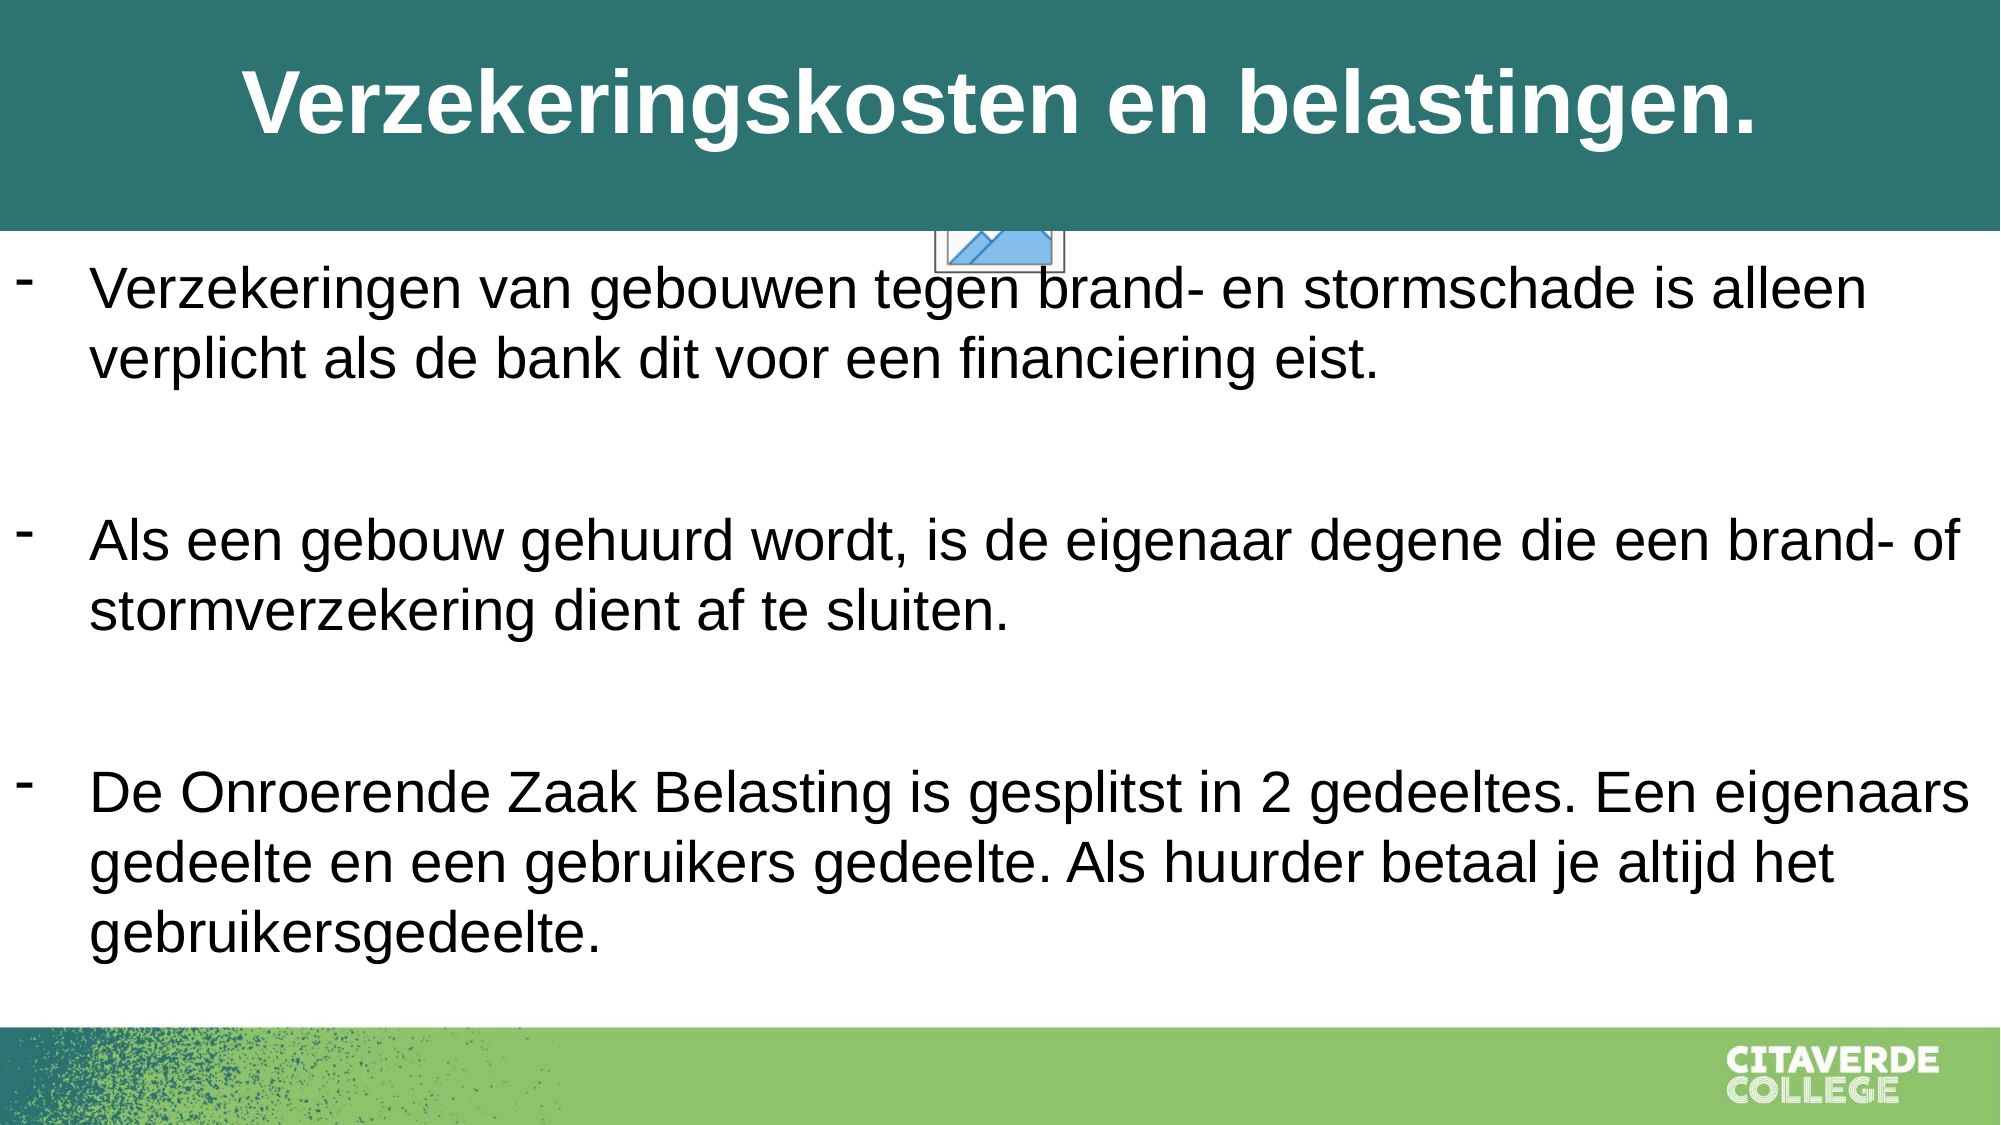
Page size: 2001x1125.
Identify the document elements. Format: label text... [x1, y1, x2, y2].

picture [0, 0, 2001, 1125]
list Verzekeringen van gebouwen tegen brand- en stormschade is alleen verplicht als de bank dit voor een financiering eist. Als een gebouw gehuurd wordt, is de eigenaar degene die een brand- of stormverzekering dient af te sluiten. De Onroerende Zaak Belasting is gesplitst in 2 gedeeltes. Een eigenaars gedeelte en een gebruikers gedeelte. Als huurder betaal je altijd het gebruikersgedeelte. [0, 444, 2000, 965]
